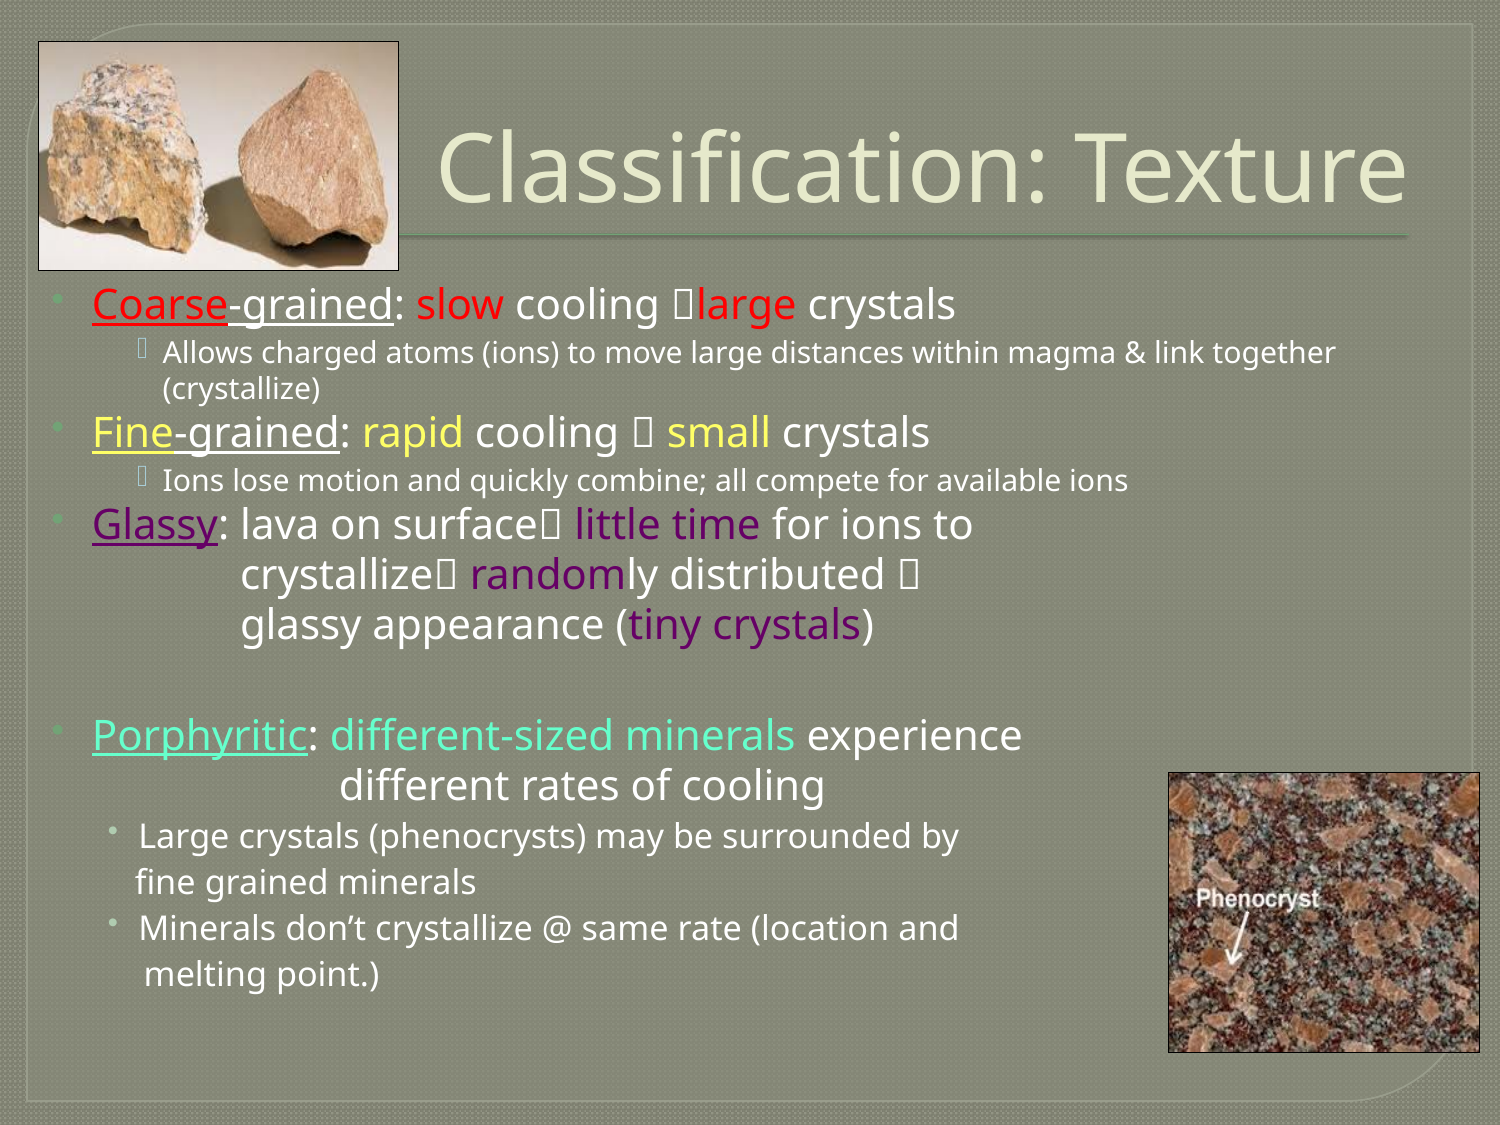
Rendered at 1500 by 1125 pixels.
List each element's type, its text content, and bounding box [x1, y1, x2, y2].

picture [37, 41, 399, 271]
picture [1168, 772, 1480, 1053]
title Classification: Texture [399, 41, 1425, 230]
list Coarse-grained: slow cooling large crystals Allows charged atoms (ions) to move large distances within magma & link together (crystallize) Fine-grained: rapid cooling  small crystals Ions lose motion and quickly combine; all compete for available ions Glassy: lava on surface little time for ions to crystallize randomly distributed  glassy appearance (tiny crystals) Porphyritic: different-sized minerals experience different rates of cooling Large crystals (phenocrysts) may be surrounded by fine grained minerals Minerals don’t crystallize @ same rate (location and melting point.) [38, 270, 1459, 1013]
